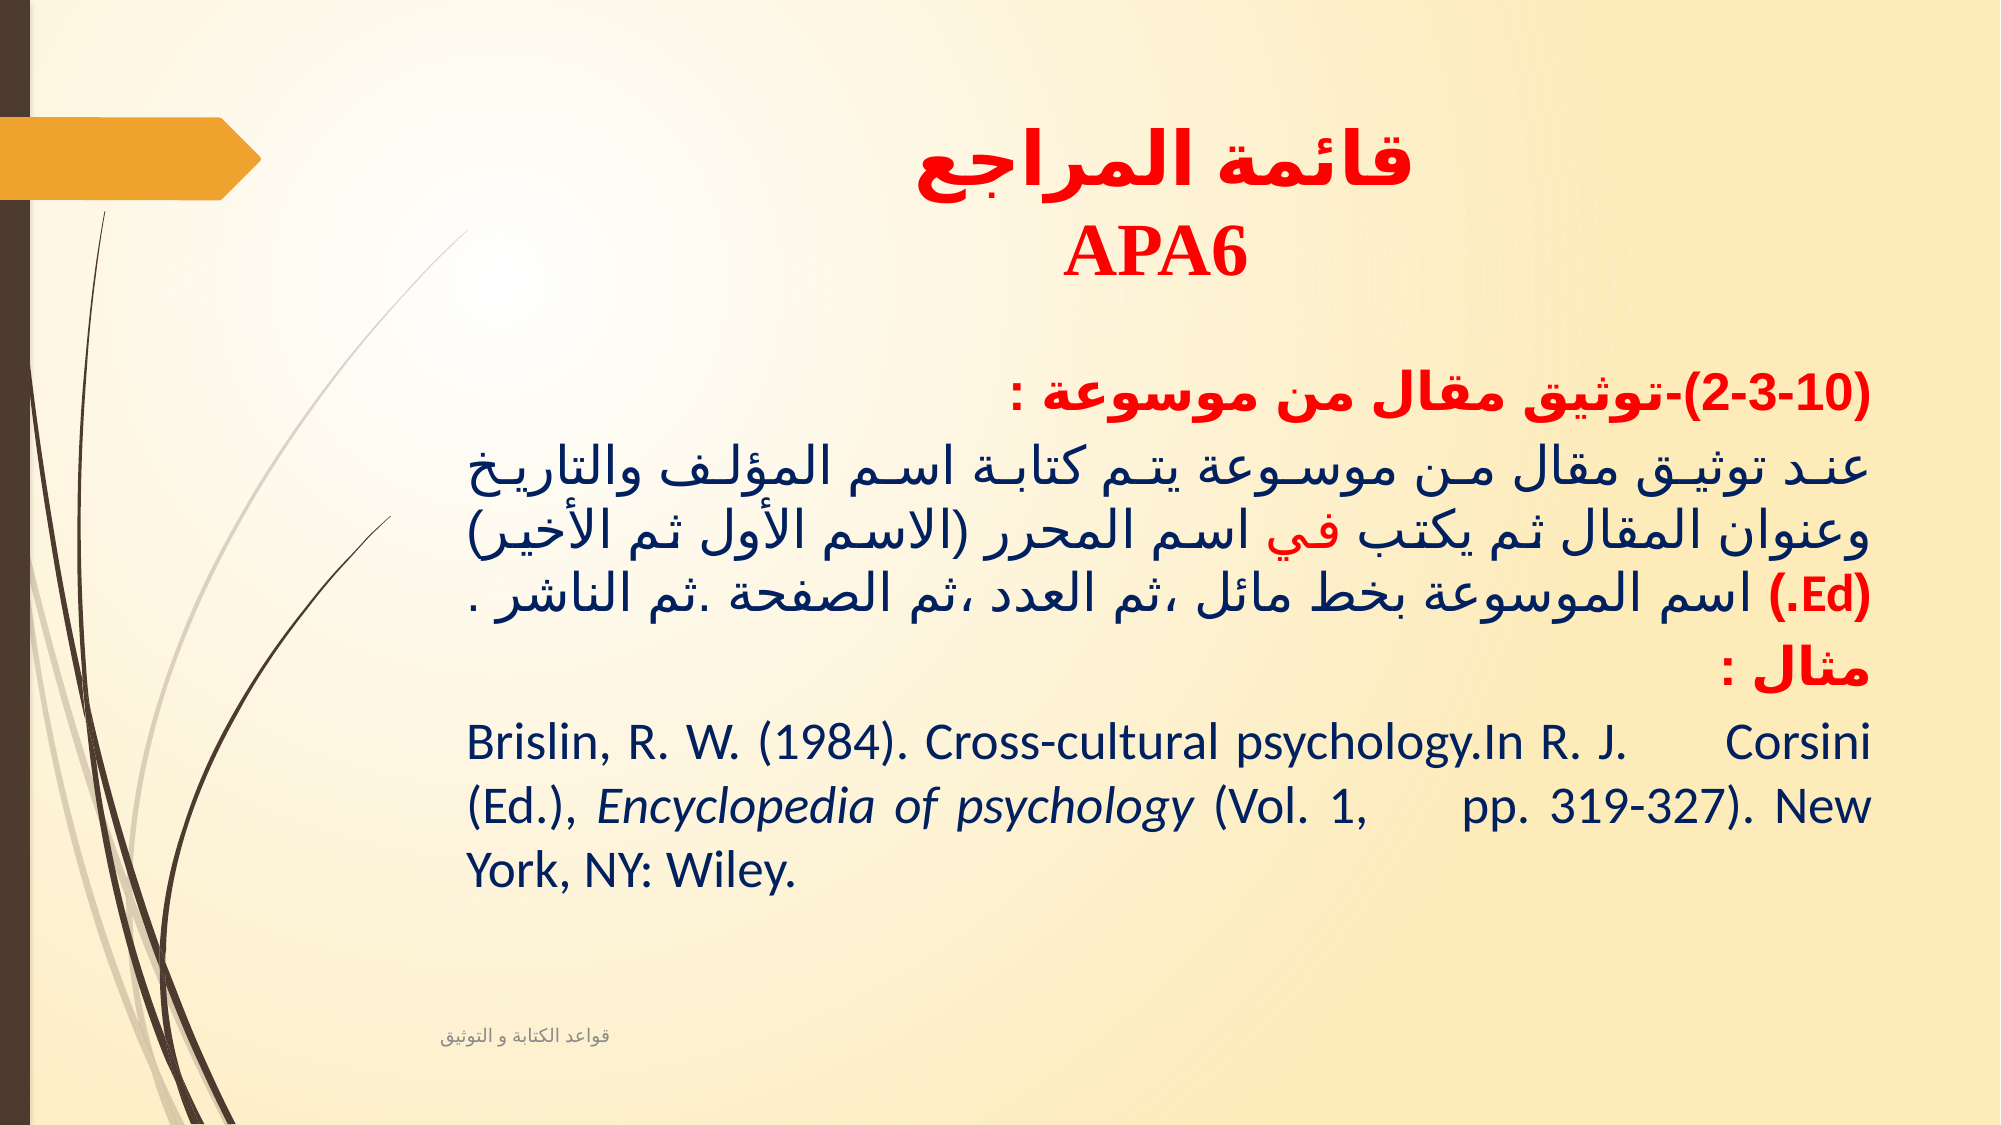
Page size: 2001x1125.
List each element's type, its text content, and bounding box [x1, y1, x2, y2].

footer قواعد الكتابة و التوثيق [424, 1006, 1675, 1067]
title قائمة المراجع APA6 [425, 102, 1888, 313]
list (2-3-10)-توثيق مقال من موسوعة : عند توثيق مقال من موسوعة يتم كتابة اسم المؤلف والتاريخ وعنوان المقال ثم يكتب في اسم المحرر (الاسم الأول ثم الأخير) (Ed.) اسم الموسوعة بخط مائل ،ثم العدد ،ثم الصفحة .ثم الناشر . مثال : Brislin, R. W. (1984). Cross-cultural psychology.In R. J. Corsini (Ed.), Encyclopedia of psychology (Vol. 1, pp. 319-327). New York, NY: Wiley. [451, 350, 1888, 970]
